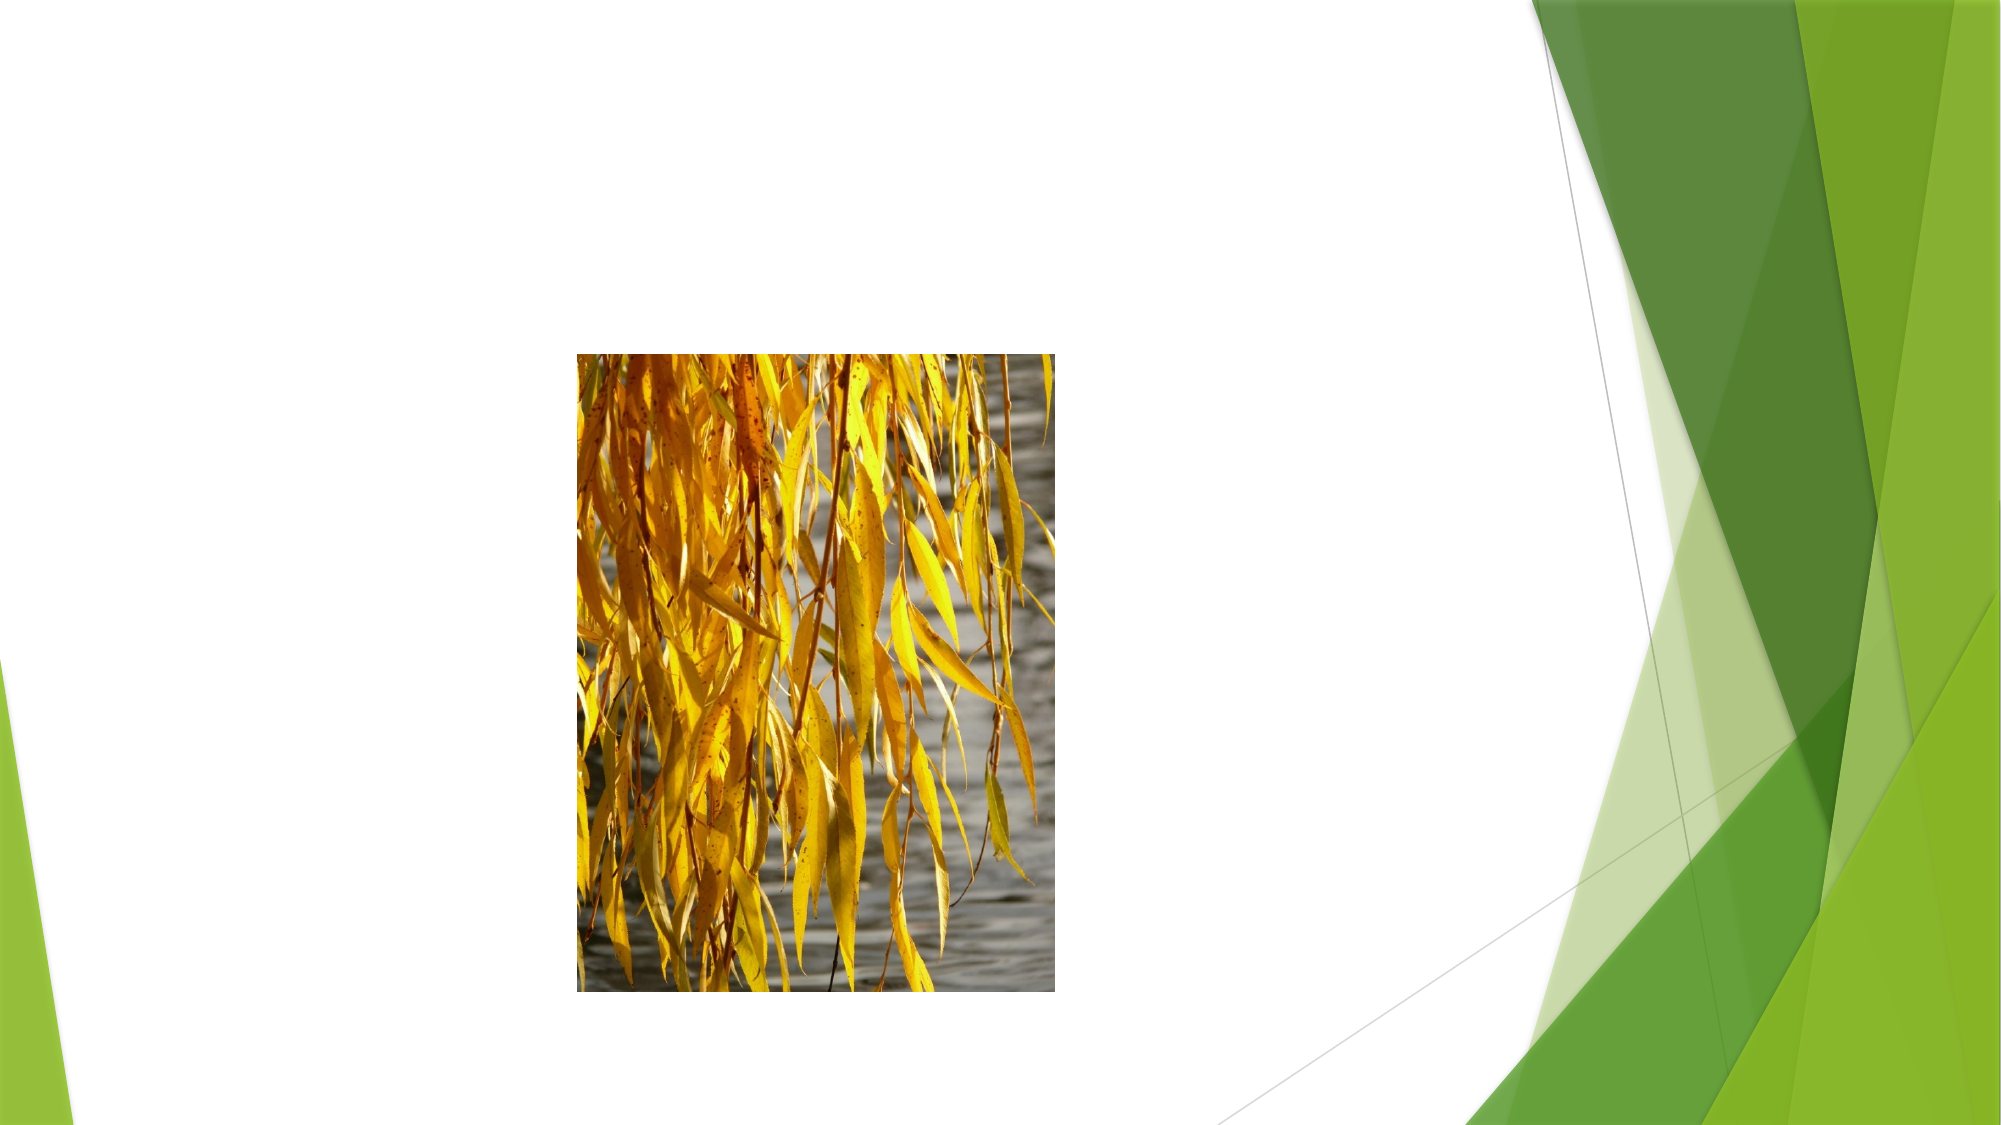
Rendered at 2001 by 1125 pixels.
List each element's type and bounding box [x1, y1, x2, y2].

list [576, 353, 1056, 992]
